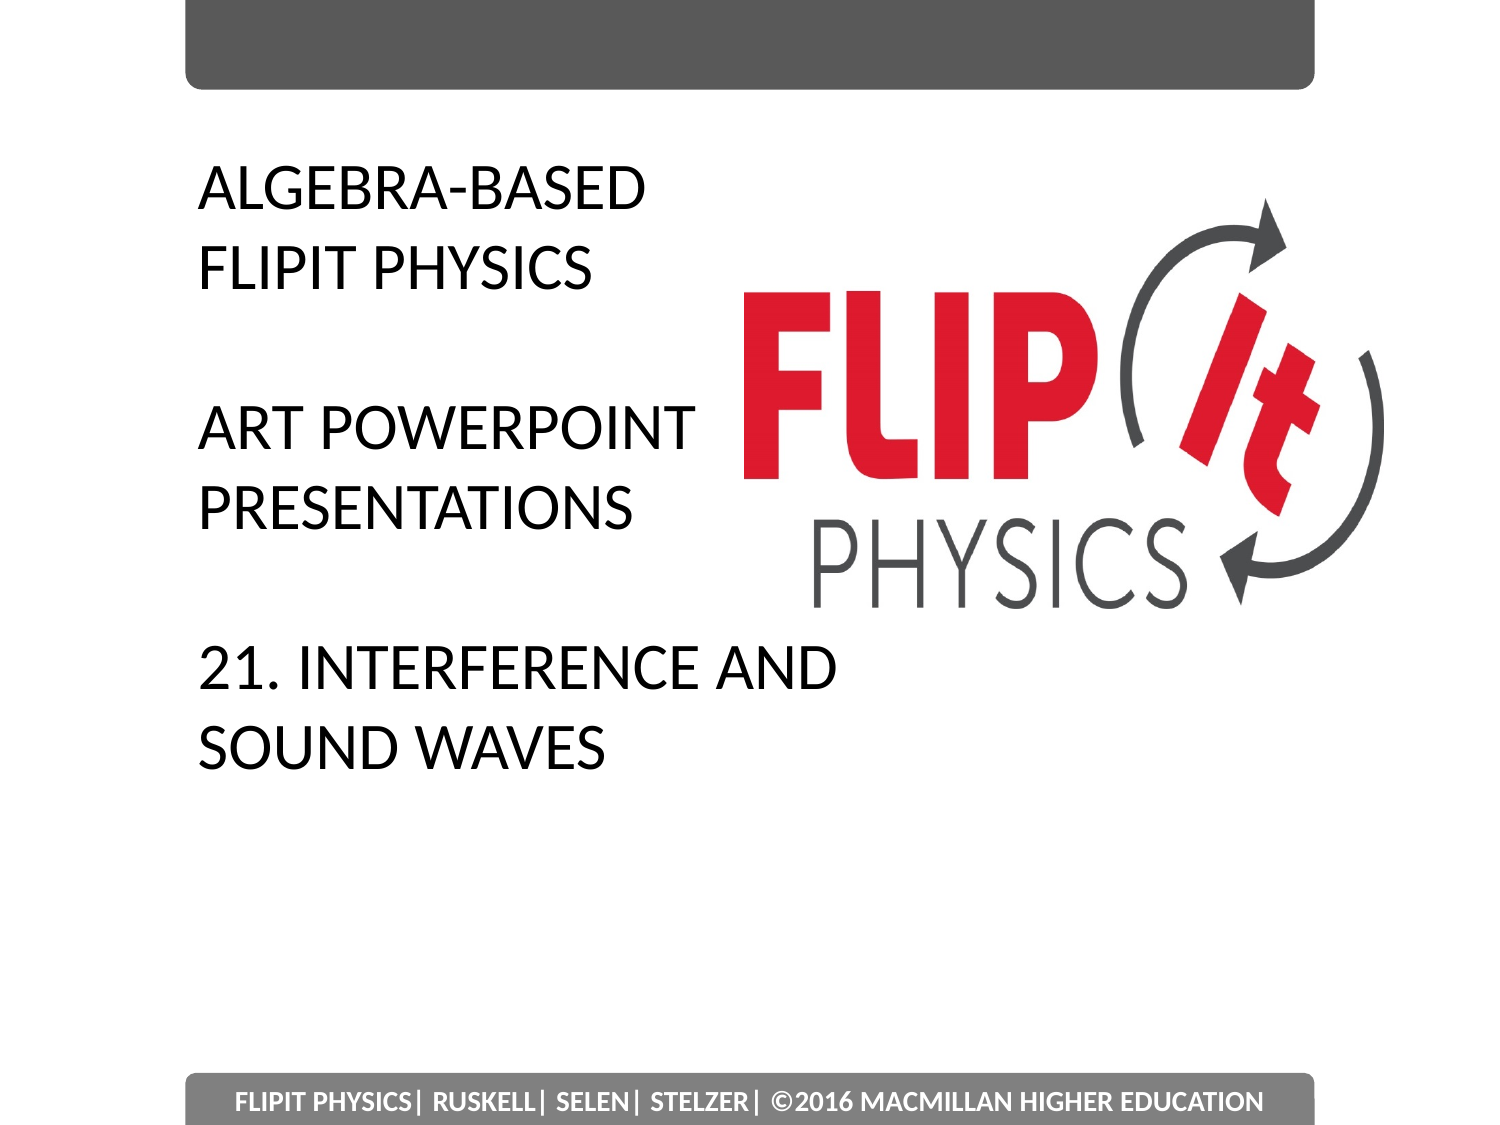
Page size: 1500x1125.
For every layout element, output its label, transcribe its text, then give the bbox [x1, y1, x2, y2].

picture [744, 198, 1384, 610]
text_box [185, 0, 1315, 90]
text_box ALGEBRA-BASED FLIPIT PHYSICS ART POWERPOINT PRESENTATIONS 21. Interference and Sound Waves [182, 135, 931, 870]
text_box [187, 1074, 1313, 1125]
